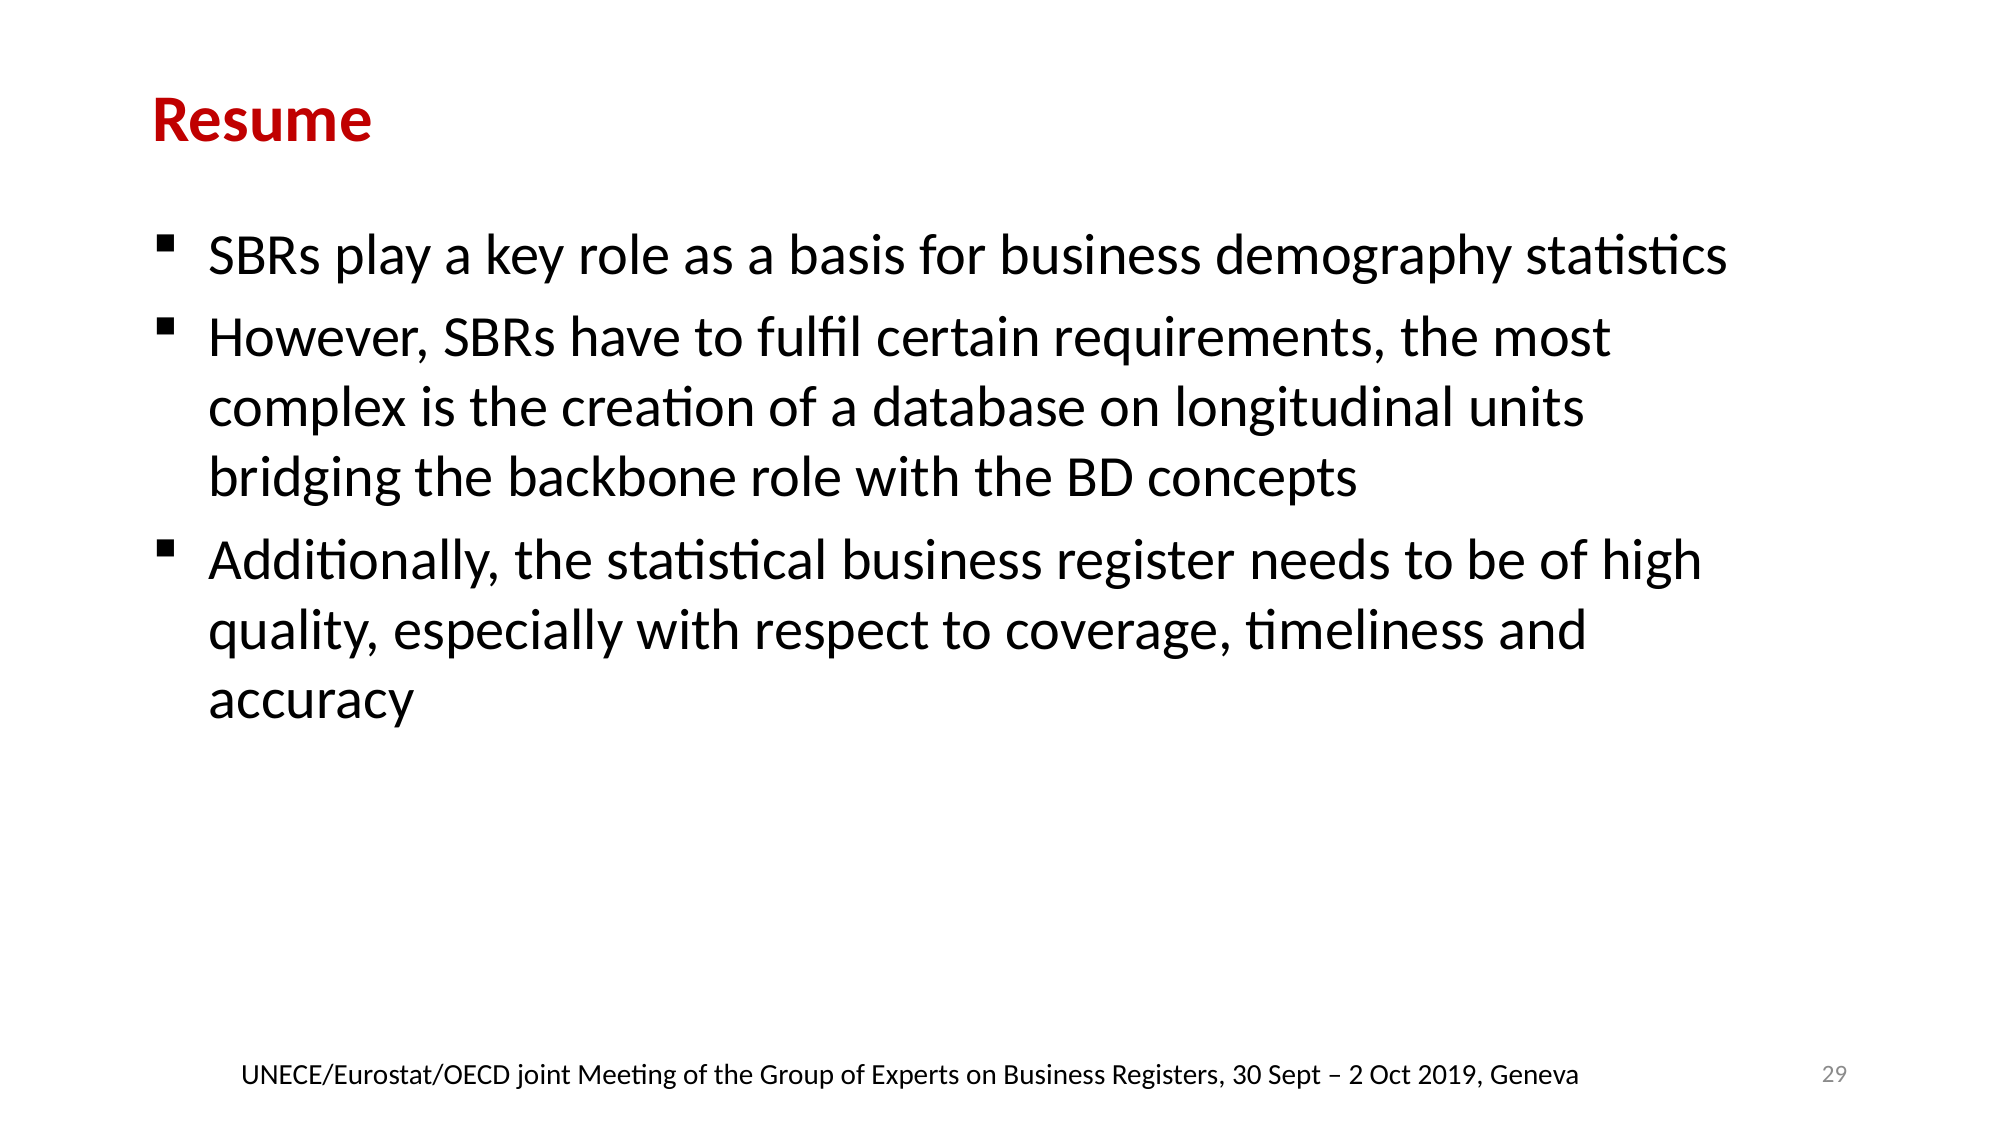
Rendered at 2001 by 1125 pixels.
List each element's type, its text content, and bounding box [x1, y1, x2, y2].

slide_number 29 [1412, 1042, 1863, 1103]
footer UNECE/Eurostat/OECD joint Meeting of the Group of Experts on Business Registers, 30 Sept – 2 Oct 2019, Geneva [214, 1042, 1412, 1103]
title Resume [137, 47, 1863, 192]
text_box SBRs play a key role as a basis for business demography statistics However, SBRs have to fulfil certain requirements, the most complex is the creation of a database on longitudinal units bridging the backbone role with the BD concepts Additionally, the statistical business register needs to be of high quality, especially with respect to coverage, timeliness and accuracy [137, 208, 1792, 796]
